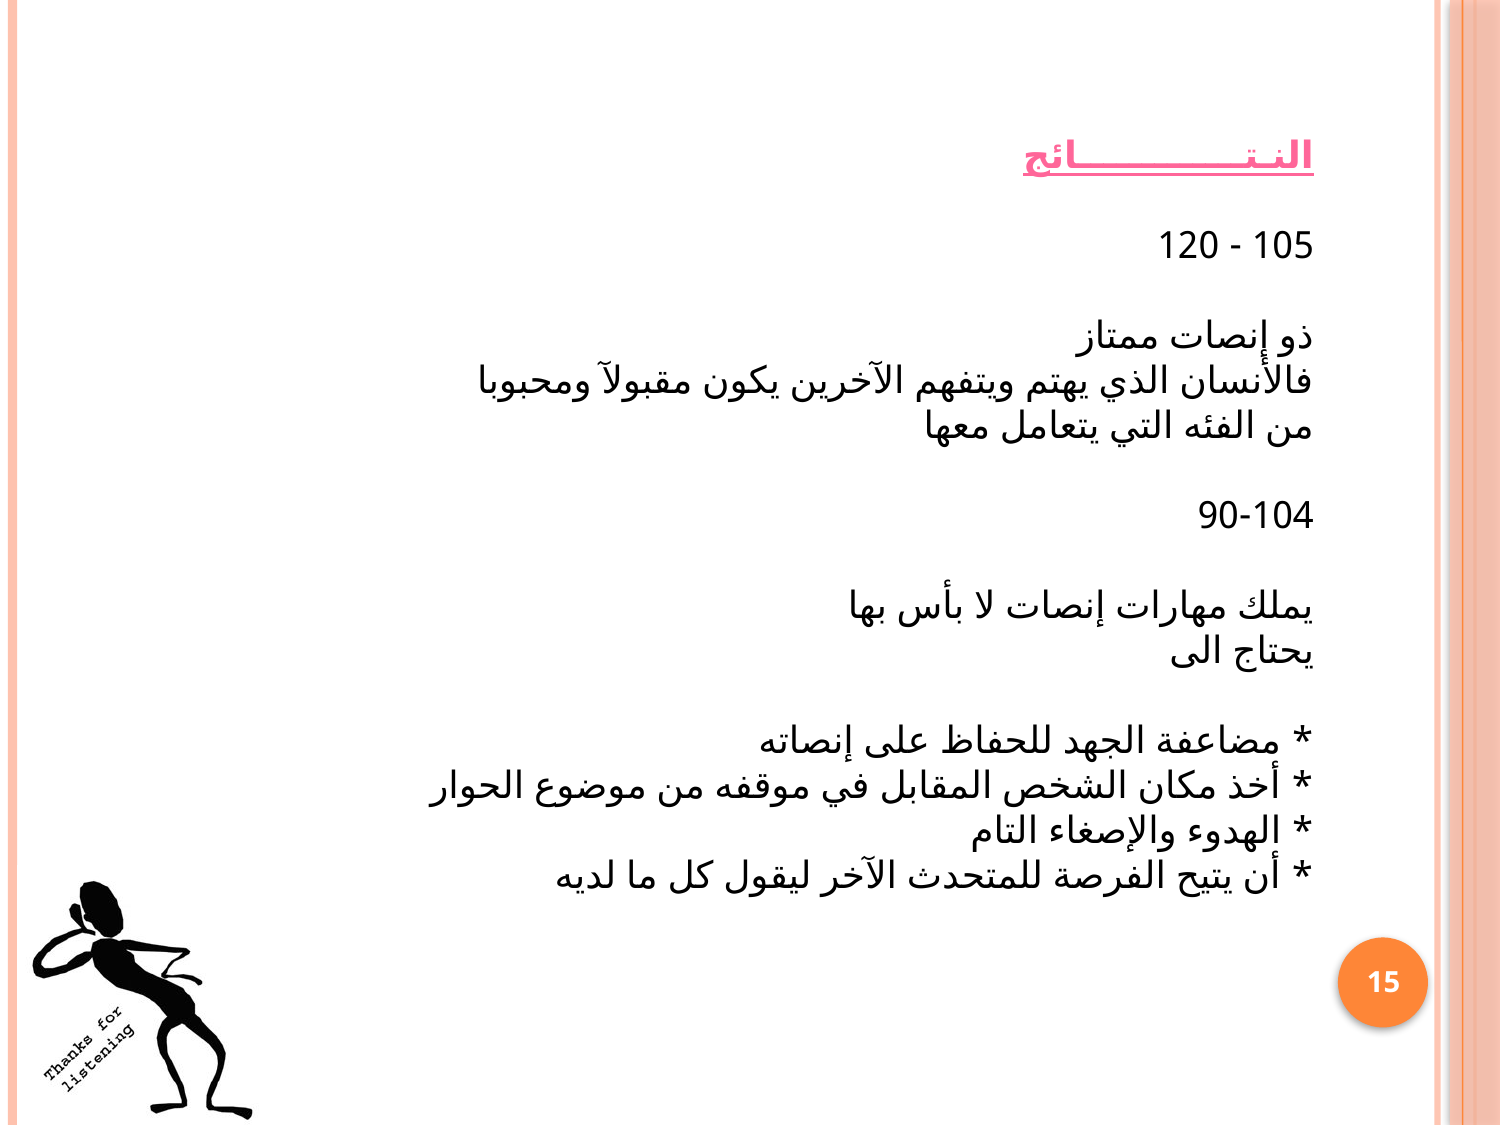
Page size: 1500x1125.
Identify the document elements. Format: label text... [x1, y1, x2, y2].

picture [17, 864, 269, 1125]
text_box النـتـــــــــــــائج 105 - 120 ذو إنصات ممتاز فالأنسان الذي يهتم ويتفهم الآخرين يكون مقبولآ ومحبوبا من الفئه التي يتعامل معها 90-104 يملك مهارات إنصات لا بأس بها يحتاج الى * مضاعفة الجهد للحفاظ على إنصاته * أخذ مكان الشخص المقابل في موقفه من موضوع الحوار * الهدوء والإصغاء التام * أن يتيح الفرصة للمتحدث الآخر ليقول كل ما لديه [265, 123, 1329, 993]
slide_number 15 [1333, 940, 1434, 1027]
